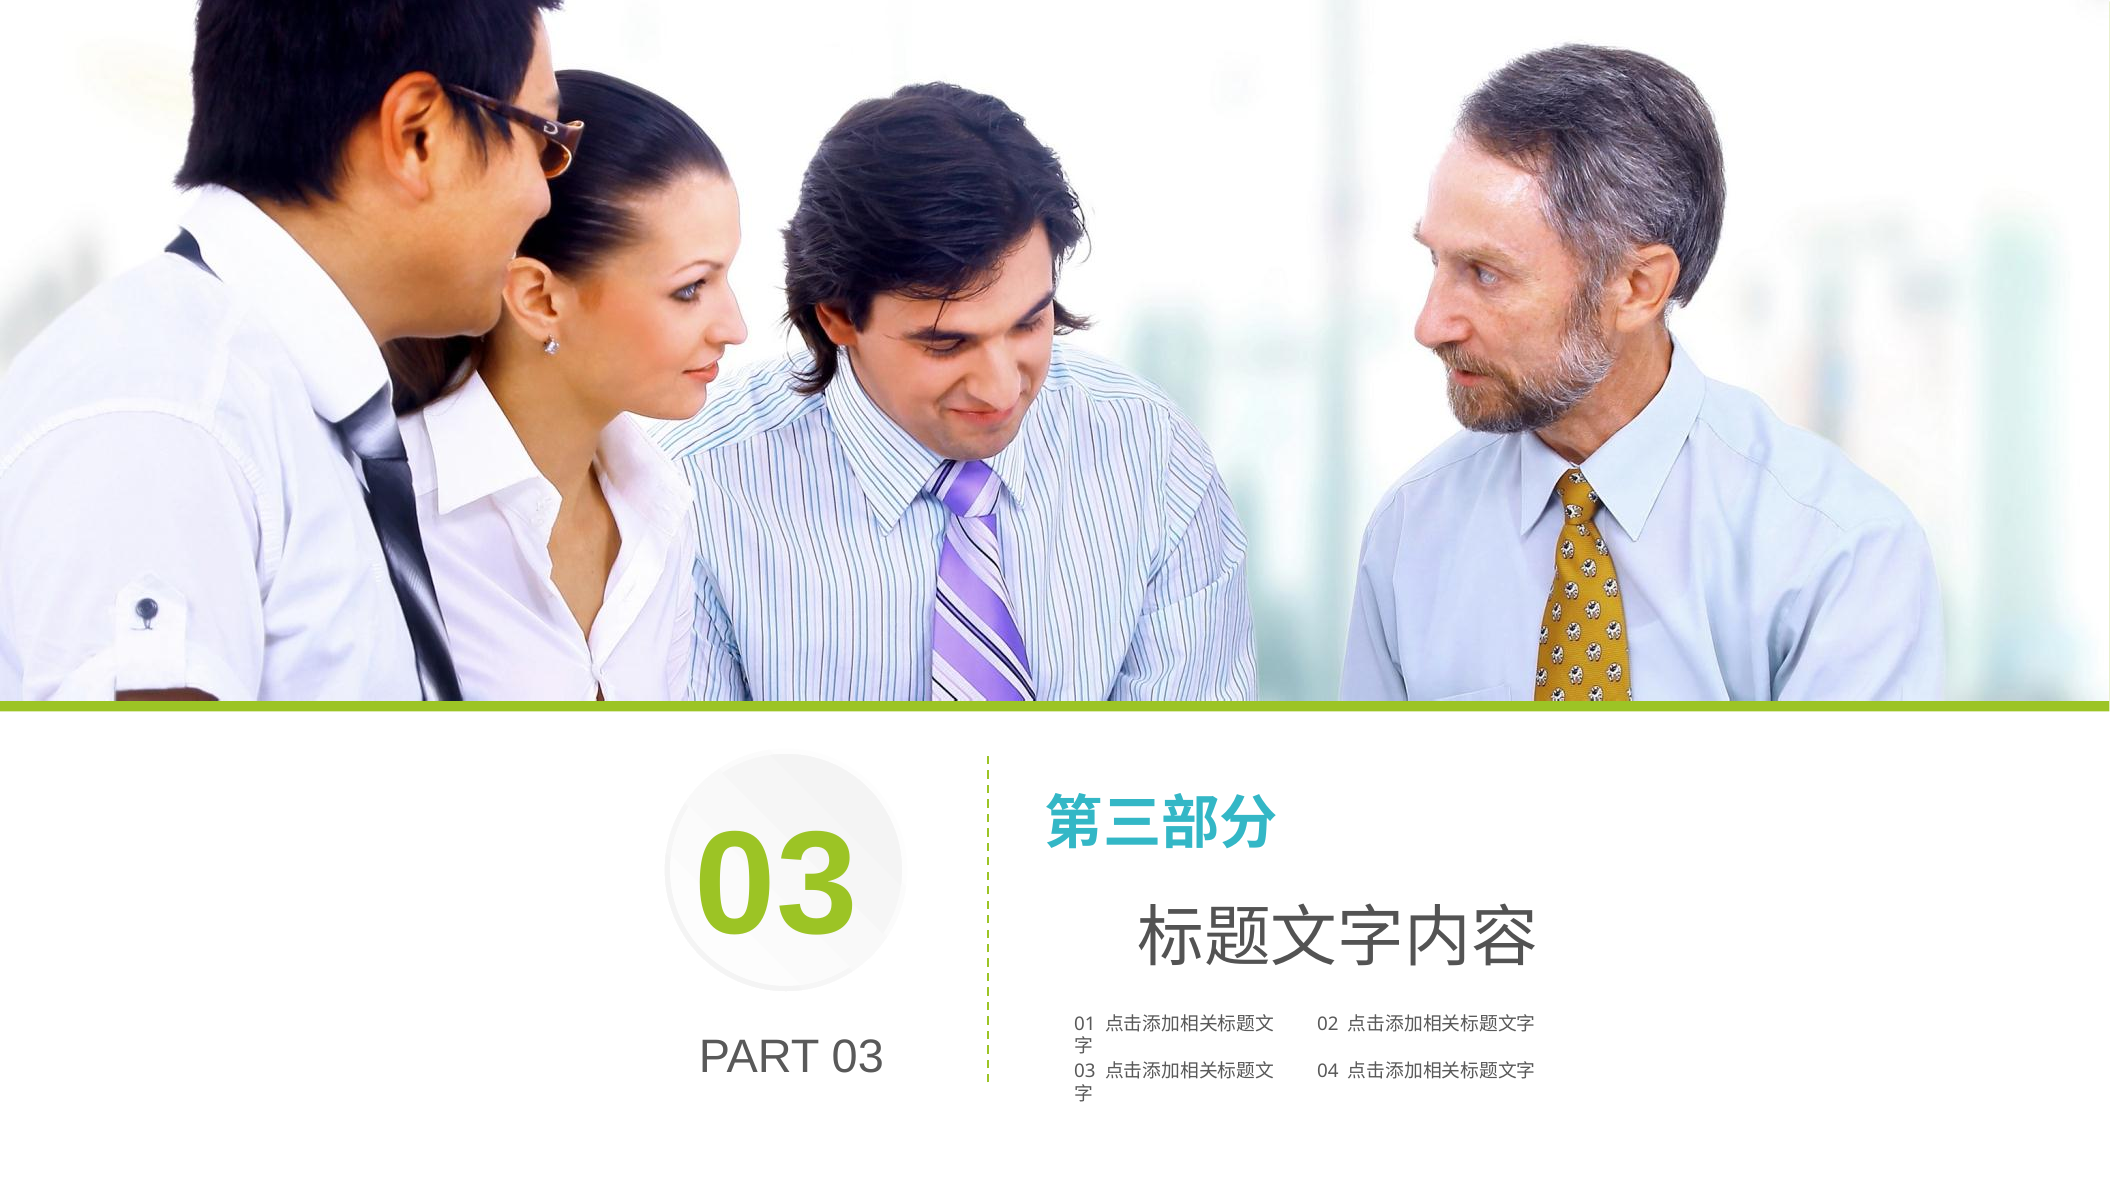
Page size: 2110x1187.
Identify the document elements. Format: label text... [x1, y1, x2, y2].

text_box PART 03 [698, 1025, 908, 1082]
text_box 第三部分 标题文字内容 [1011, 777, 1568, 989]
text_box 01 点击添加相关标题文字 [1060, 1004, 1306, 1052]
text_box [0, 702, 2110, 712]
text_box [0, 0, 2110, 702]
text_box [664, 748, 908, 991]
text_box 04 点击添加相关标题文字 [1303, 1052, 1560, 1089]
text_box 03 点击添加相关标题文字 [1060, 1052, 1306, 1112]
text_box 02 点击添加相关标题文字 [1303, 1004, 1560, 1042]
